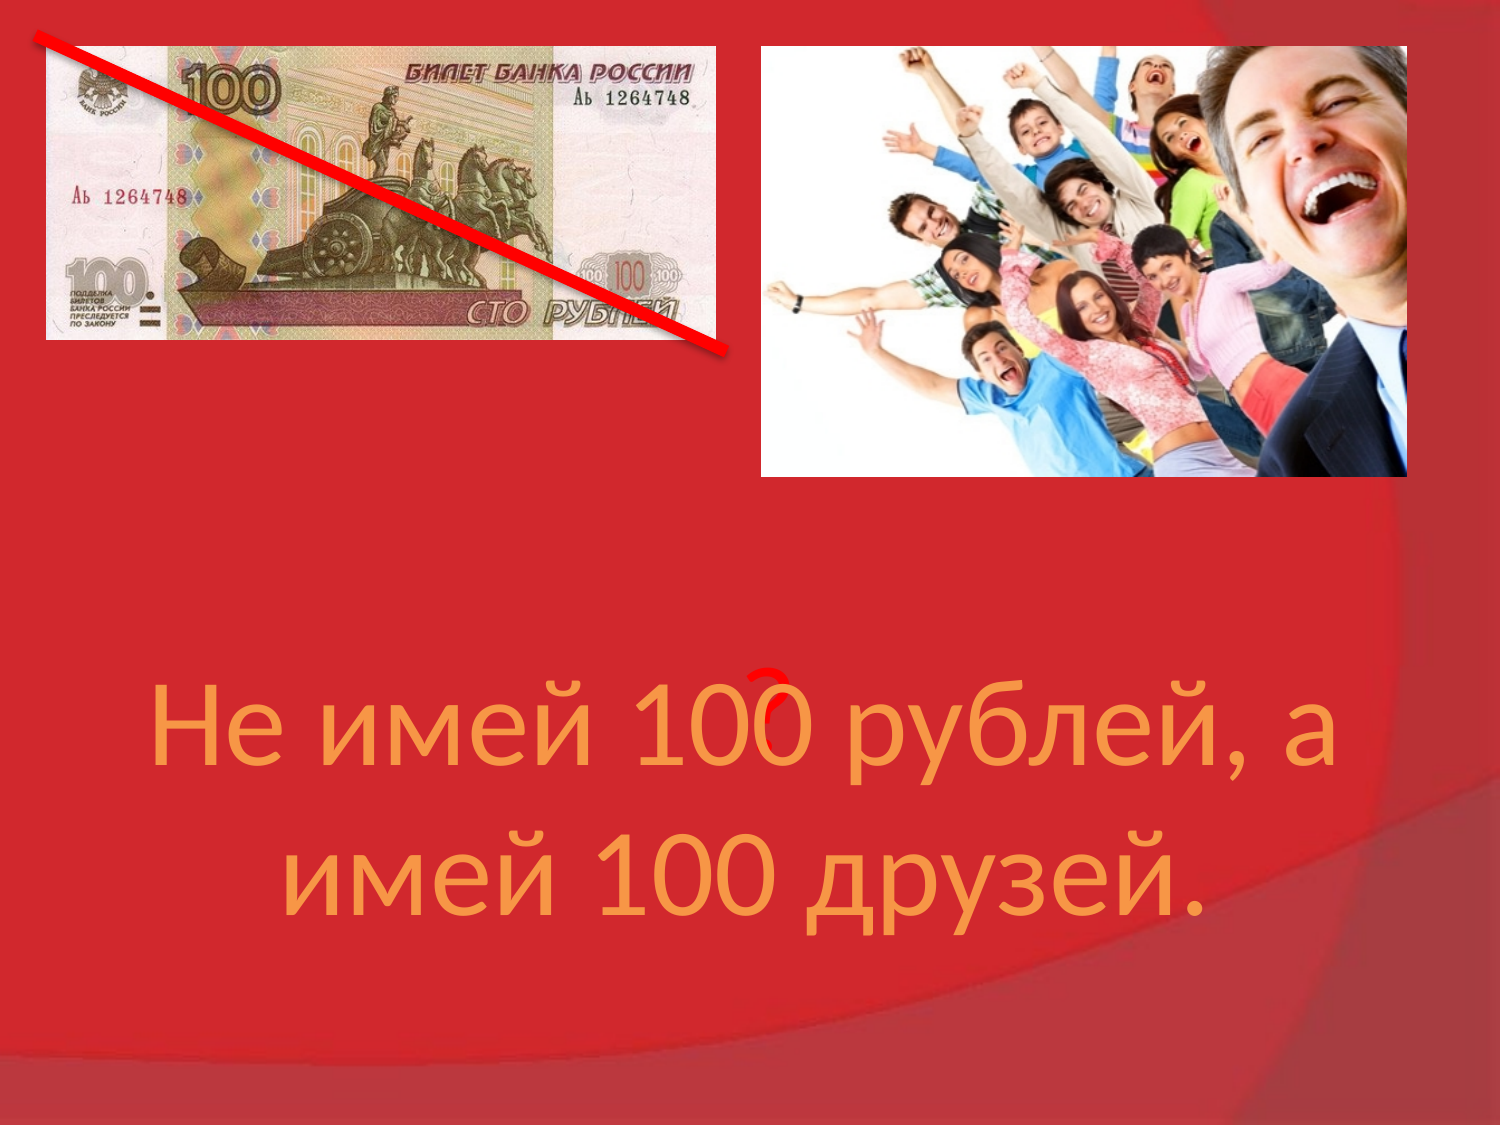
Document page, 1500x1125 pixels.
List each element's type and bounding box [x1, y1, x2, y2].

picture [0, 0, 1500, 1125]
text_box [34, 34, 727, 352]
